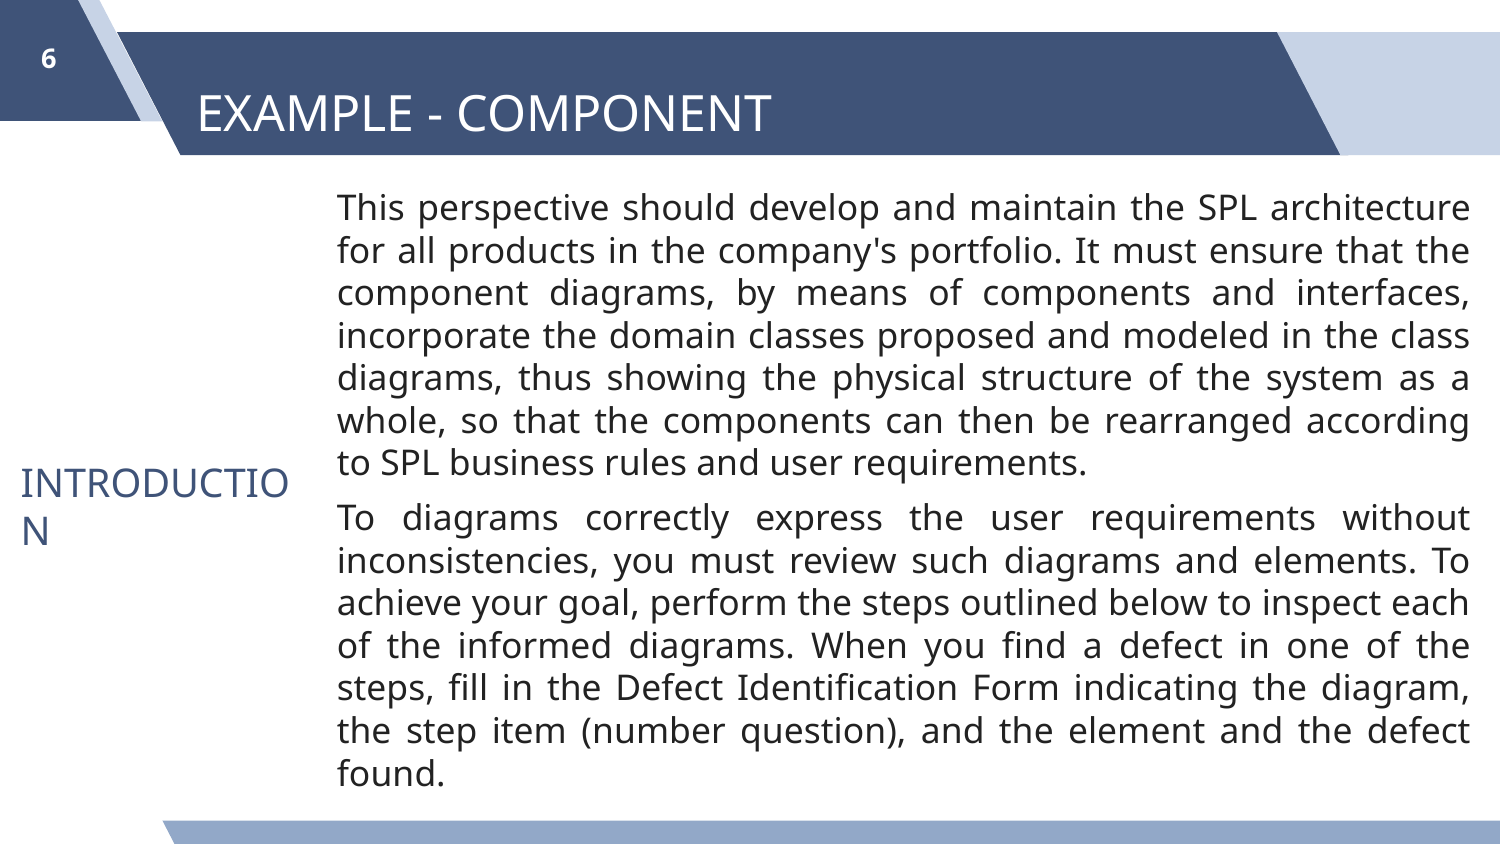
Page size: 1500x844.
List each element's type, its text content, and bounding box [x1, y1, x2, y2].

list This perspective should develop and maintain the SPL architecture for all products in the company's portfolio. It must ensure that the component diagrams, by means of components and interfaces, incorporate the domain classes proposed and modeled in the class diagrams, thus showing the physical structure of the system as a whole, so that the components can then be rearranged according to SPL business rules and user requirements. To diagrams correctly express the user requirements without inconsistencies, you must review such diagrams and elements. To achieve your goal, perform the steps outlined below to inspect each of the informed diagrams. When you find a defect in one of the steps, fill in the Defect Identification Form indicating the diagram, the step item (number question), and the element and the defect found. [321, 170, 1487, 833]
list INTRODUCTION [5, 215, 319, 796]
title EXAMPLE - COMPONENT [181, 45, 1285, 169]
slide_number ‹#› [0, 0, 98, 121]
